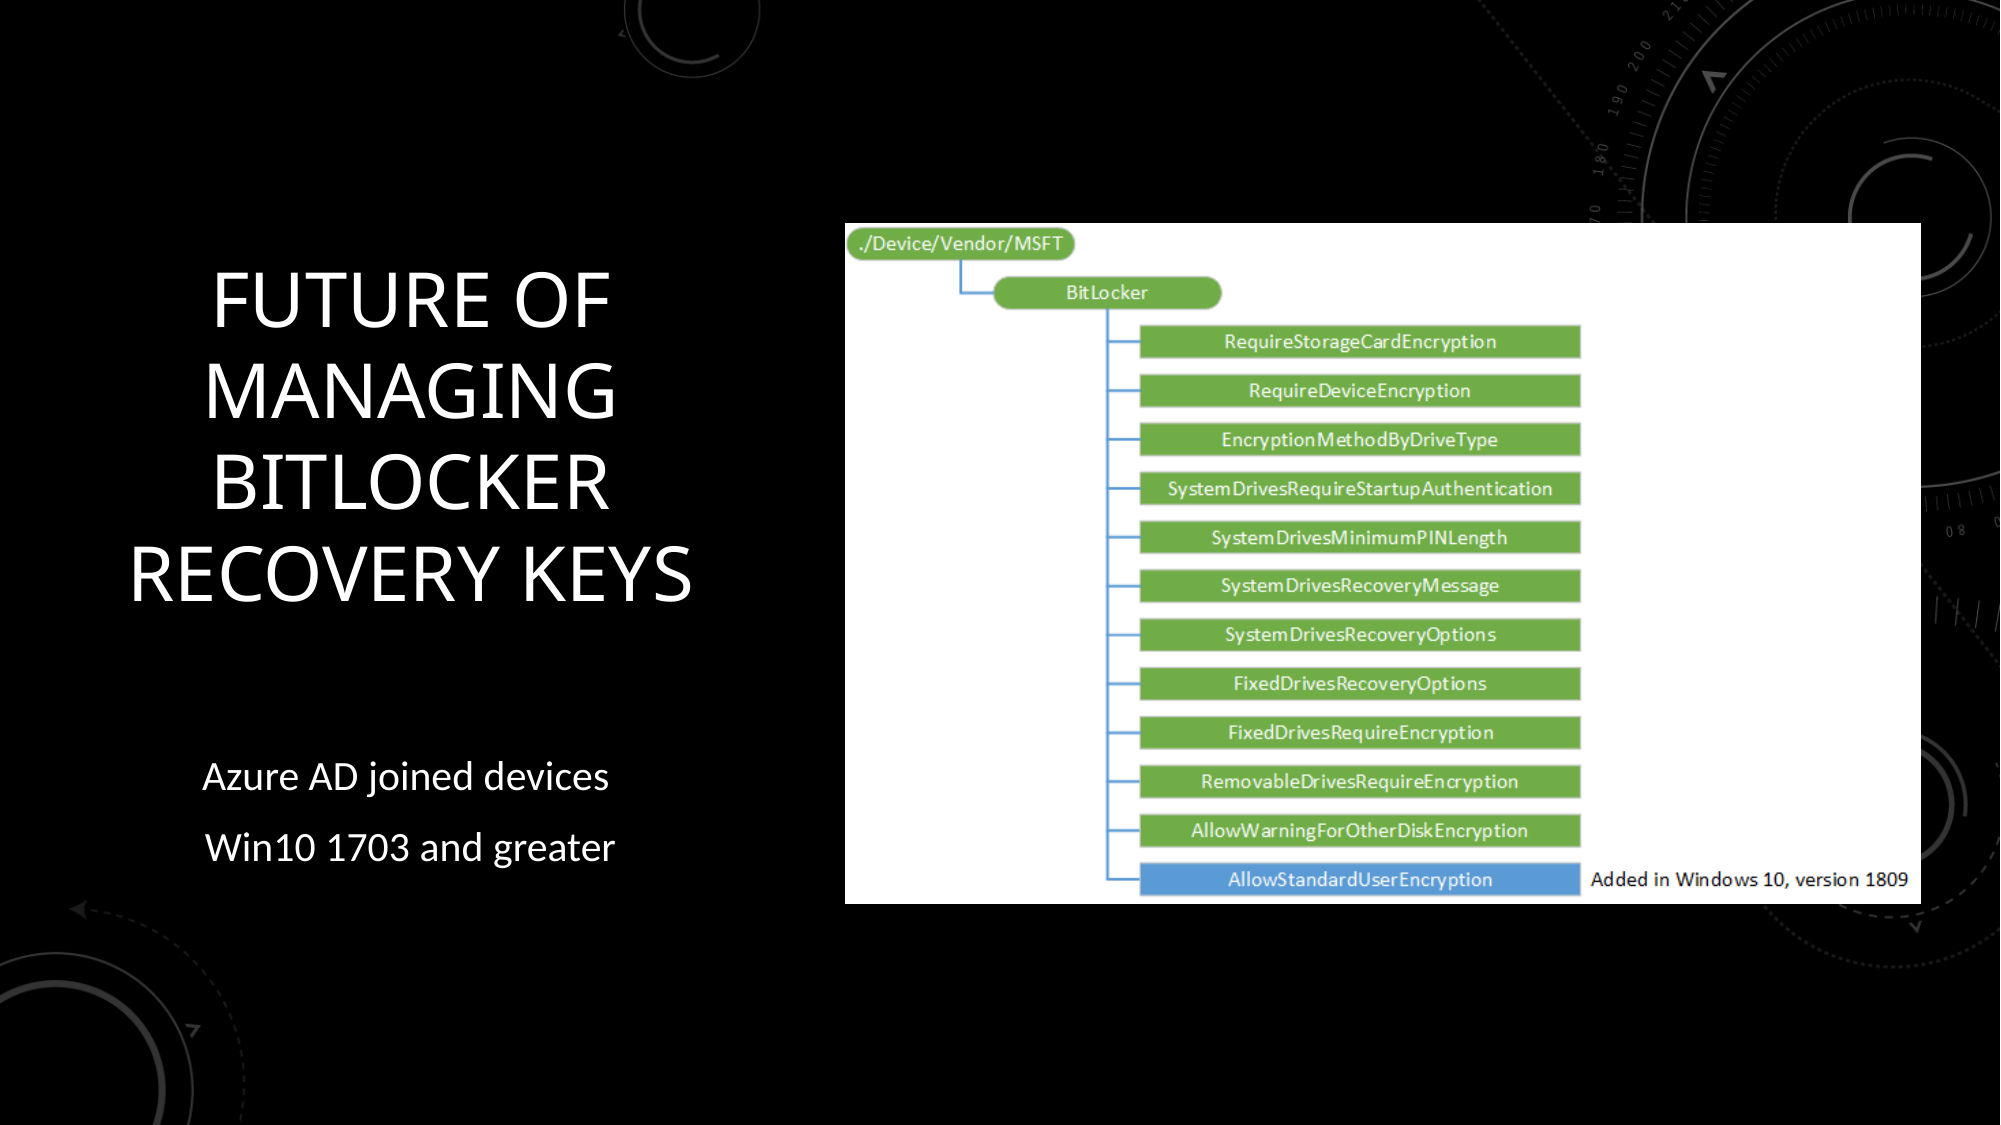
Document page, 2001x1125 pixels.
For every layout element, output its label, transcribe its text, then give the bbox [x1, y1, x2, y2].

title Future of managing Bitlocker recovery keys [110, 149, 711, 624]
picture [0, 0, 2000, 1125]
list Azure AD joined devices Win10 1703 and greater [110, 684, 711, 935]
